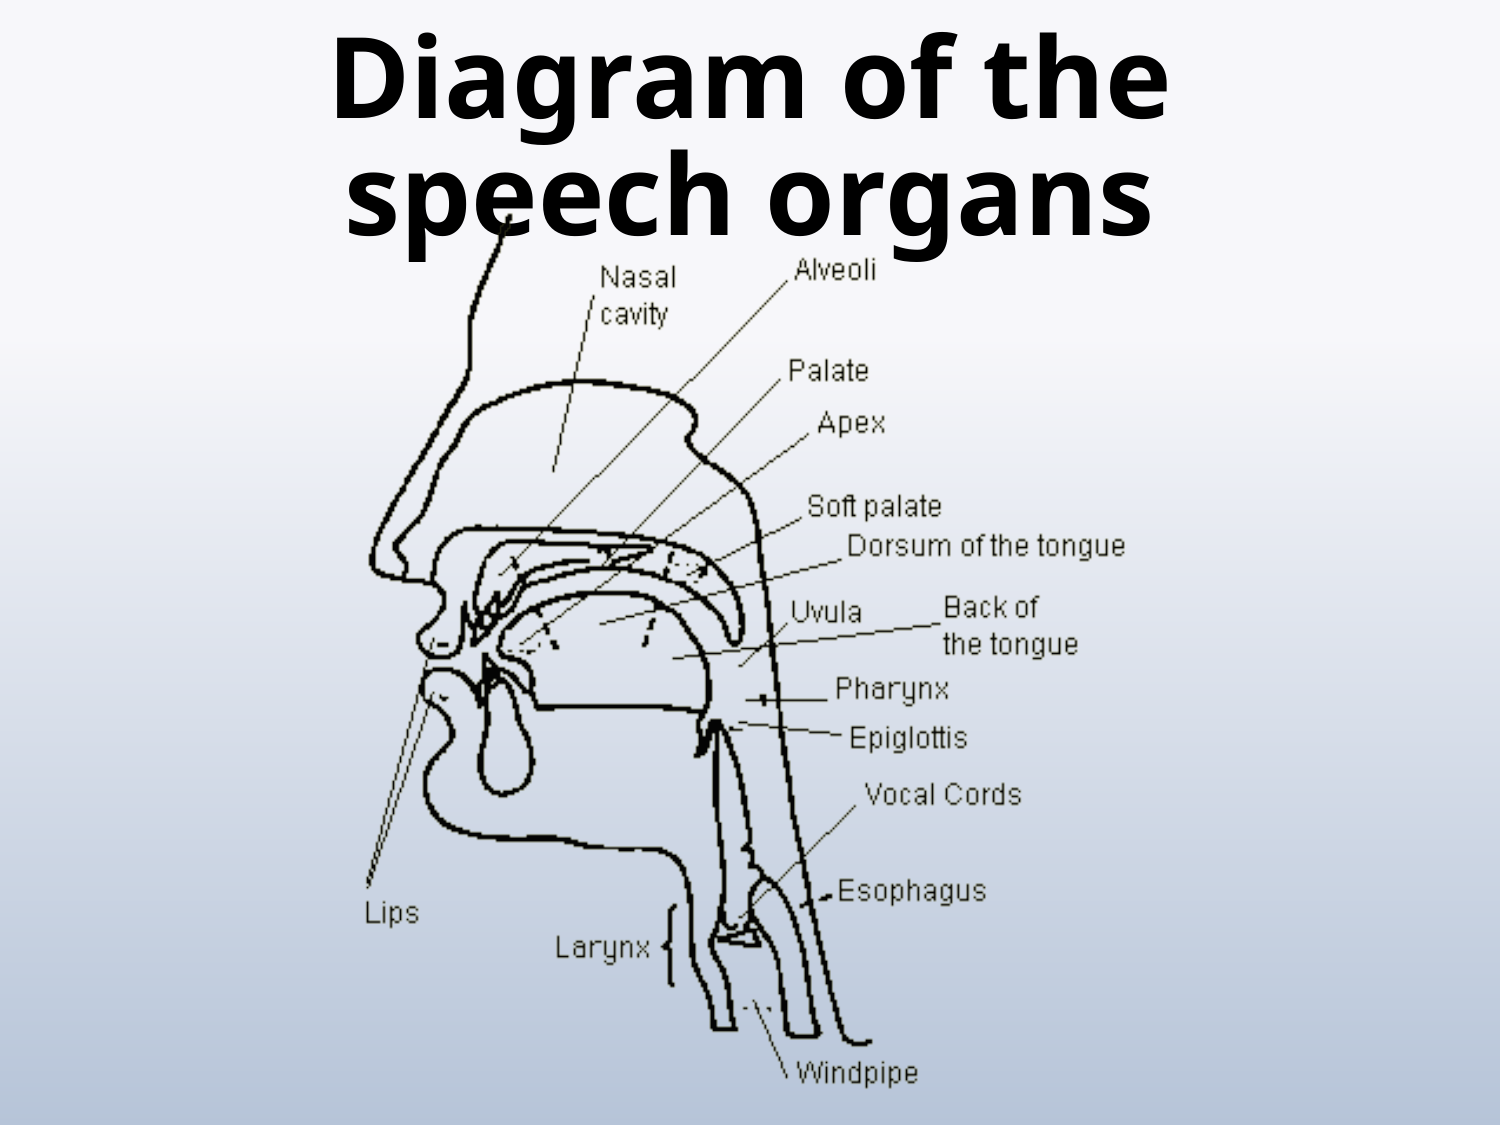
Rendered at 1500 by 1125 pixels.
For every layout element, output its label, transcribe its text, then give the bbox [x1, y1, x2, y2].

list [358, 206, 1134, 1096]
title Diagram of the speech organs [150, 37, 1350, 245]
